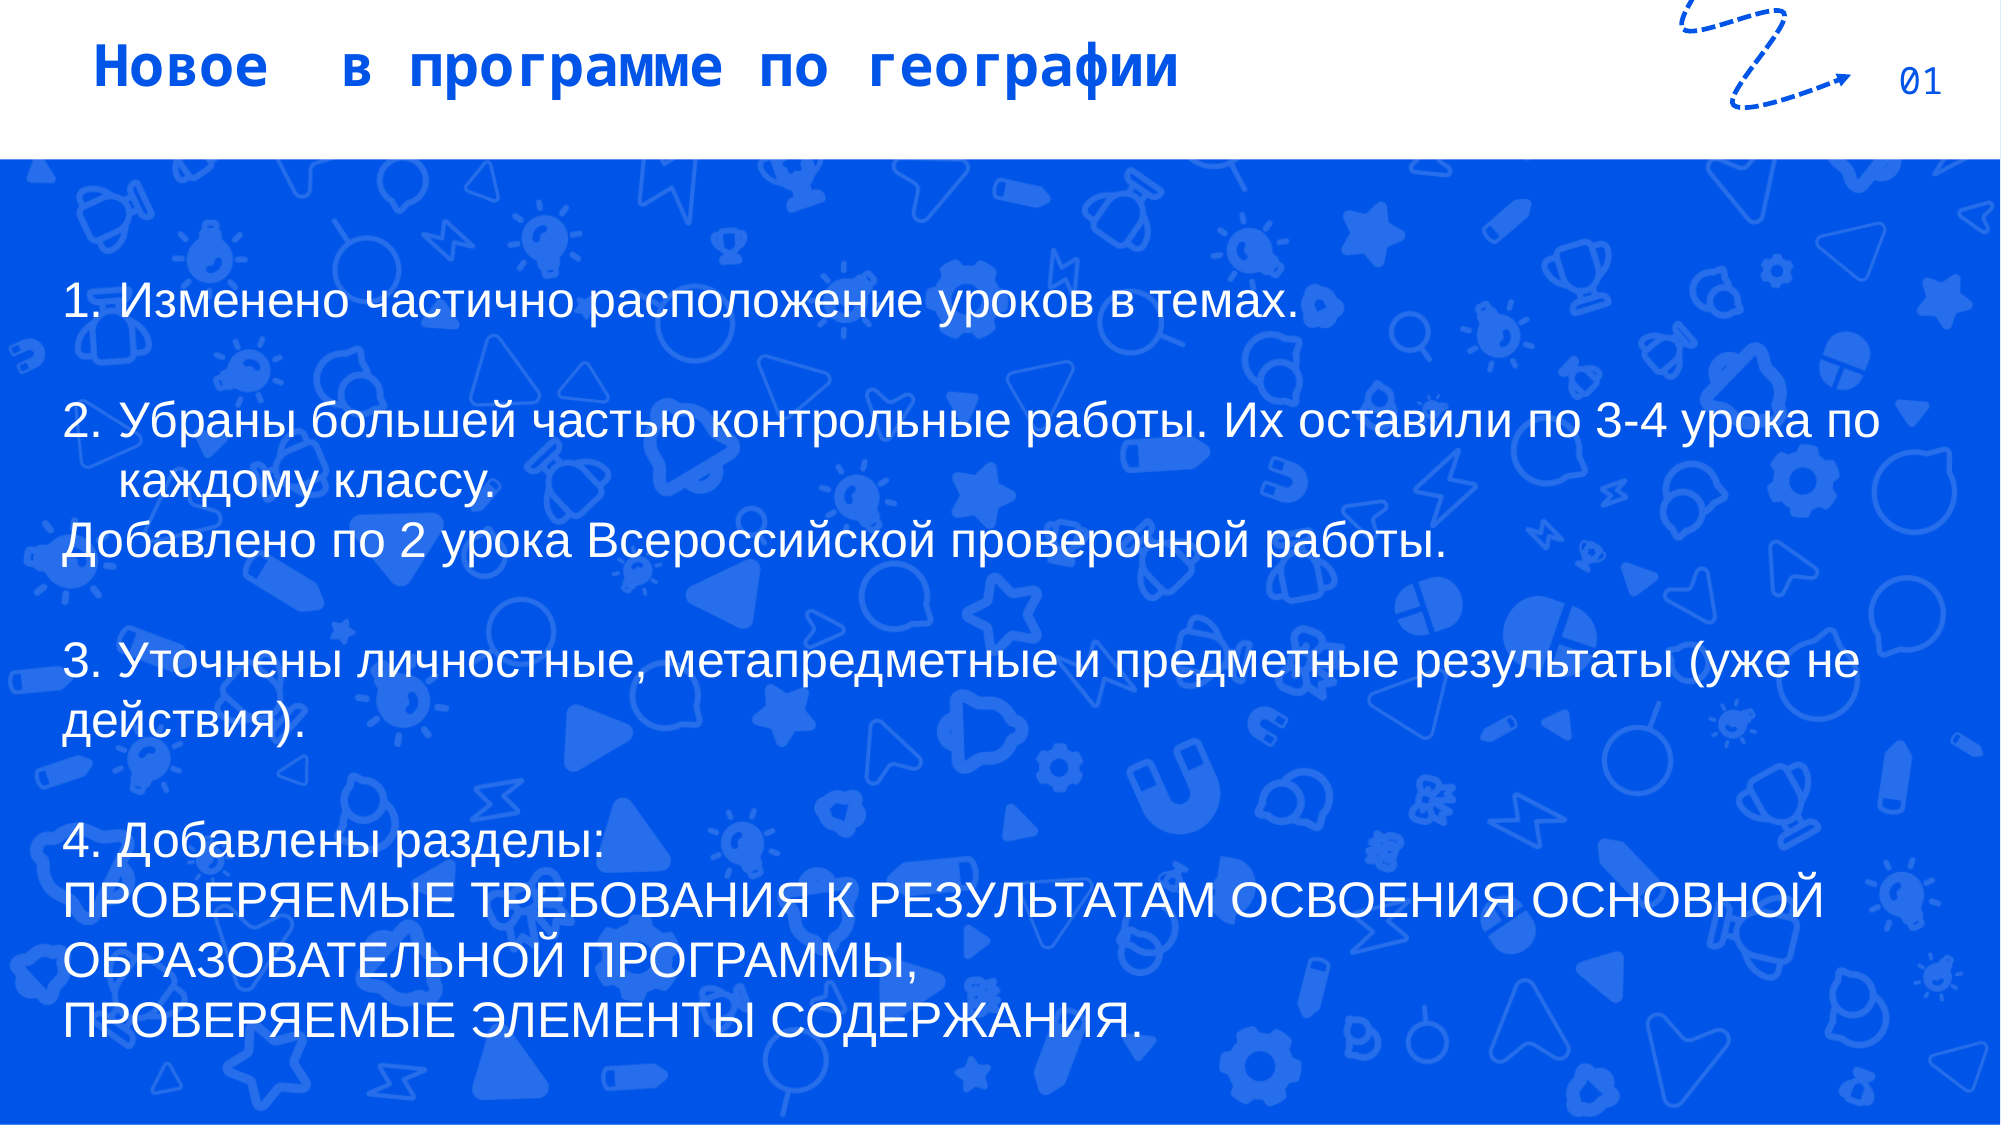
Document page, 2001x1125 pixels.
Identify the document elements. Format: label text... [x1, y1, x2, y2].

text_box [0, 0, 2000, 160]
picture [0, 0, 2001, 1125]
text_box Изменено частично расположение уроков в темах. Убраны большей частью контрольные работы. Их оставили по 3-4 урока по каждому классу. Добавлено по 2 урока Всероссийской проверочной работы. 3. Уточнены личностные, метапредметные и предметные результаты (уже не действия). 4. Добавлены разделы: ПРОВЕРЯЕМЫЕ ТРЕБОВАНИЯ К РЕЗУЛЬТАТАМ ОСВОЕНИЯ ОСНОВНОЙ ОБРАЗОВАТЕЛЬНОЙ ПРОГРАММЫ, ПРОВЕРЯЕМЫЕ ЭЛЕМЕНТЫ СОДЕРЖАНИЯ. [47, 259, 1922, 1055]
